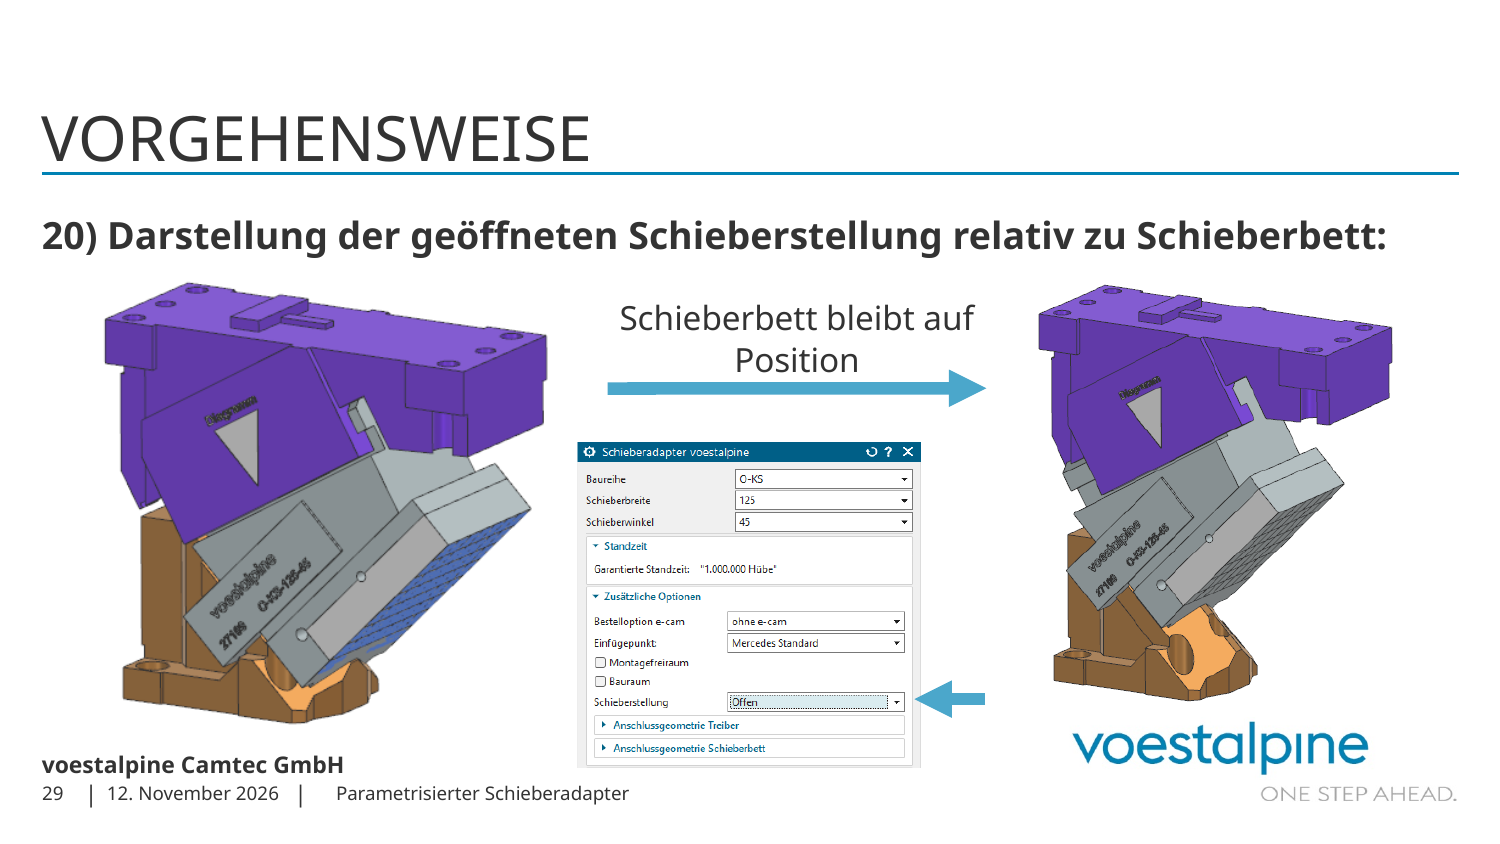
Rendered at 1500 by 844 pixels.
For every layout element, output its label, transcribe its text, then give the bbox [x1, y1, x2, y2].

picture [1018, 266, 1500, 844]
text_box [607, 294, 987, 389]
picture [571, 436, 931, 768]
slide_number 29 [41, 772, 89, 818]
picture [88, 266, 561, 745]
footer Parametrisierter Schieberadapter [321, 772, 1005, 818]
title VORGEHENSWEISE [41, 28, 1459, 175]
list 20) Darstellung der geöffneten Schieberstellung relativ zu Schieberbett: [41, 209, 1459, 709]
slide_number 11. März 2025 [89, 772, 297, 818]
